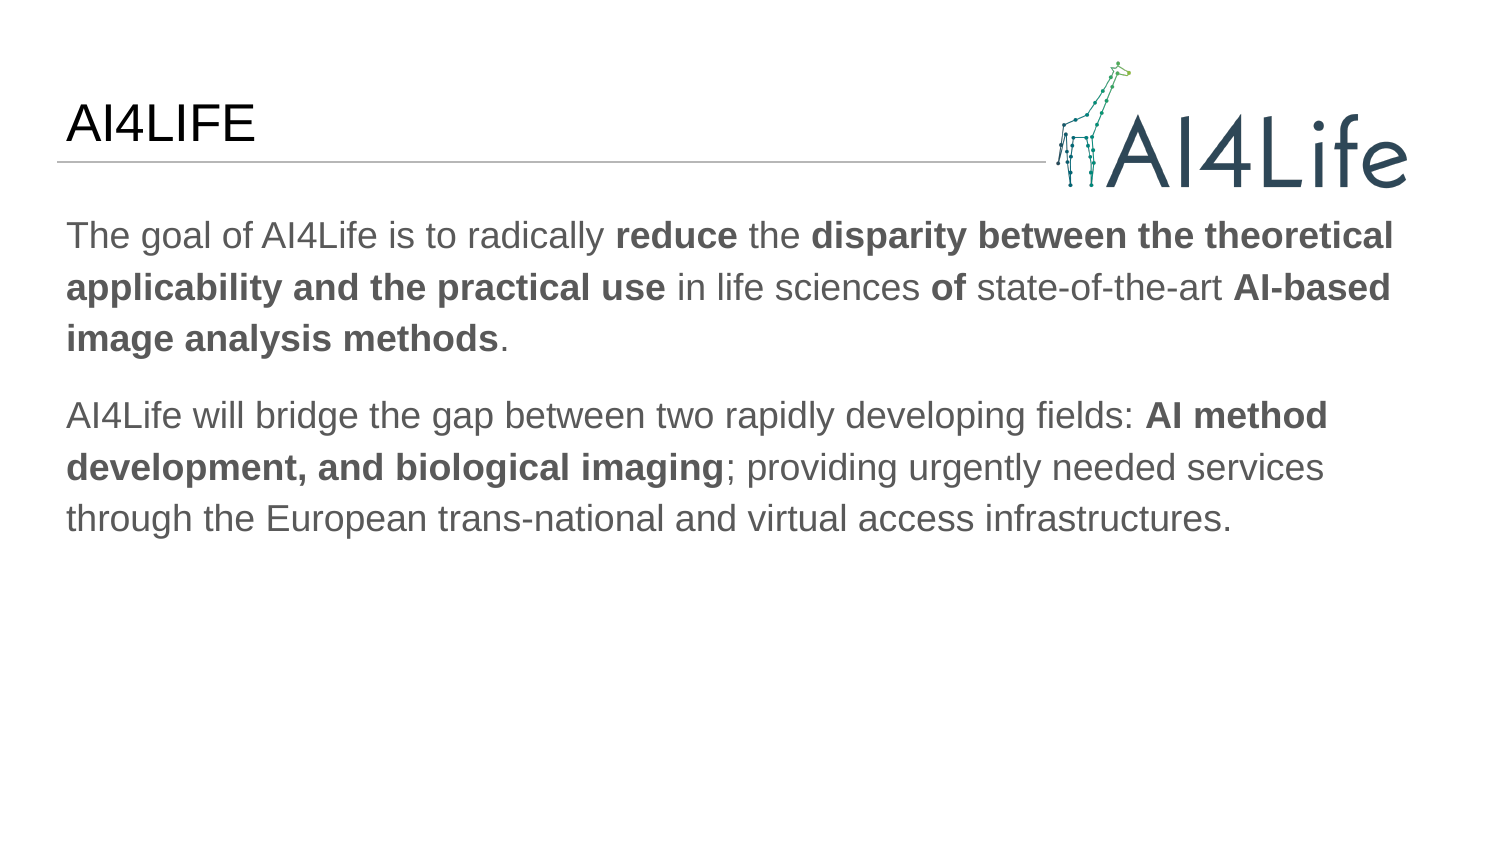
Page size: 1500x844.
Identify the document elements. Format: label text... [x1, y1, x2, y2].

list The goal of AI4Life is to radically reduce the disparity between the theoretical applicability and the practical use in life sciences of state-of-the-art AI-based image analysis methods. AI4Life will bridge the gap between two rapidly developing fields: AI method development, and biological imaging; providing urgently needed services through the European trans-national and virtual access infrastructures. [51, 189, 1449, 750]
picture [990, 22, 1473, 246]
title AI4LIFE [51, 72, 985, 167]
